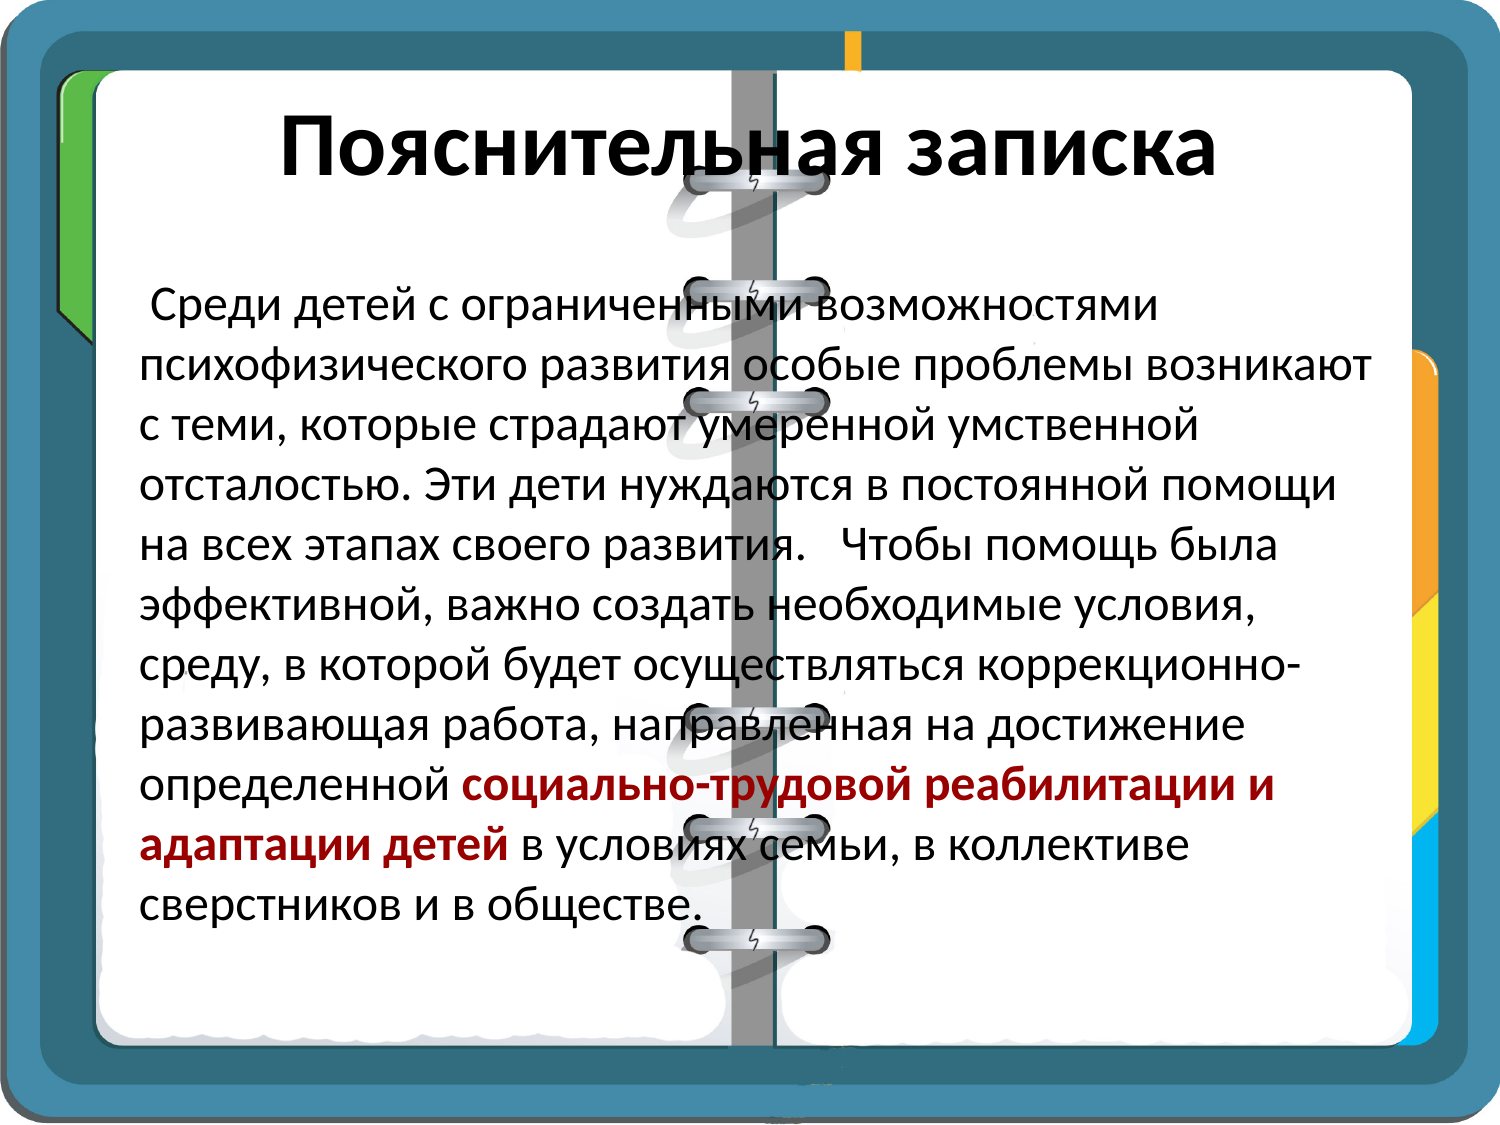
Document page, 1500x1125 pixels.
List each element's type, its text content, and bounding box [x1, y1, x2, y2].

picture [0, 0, 1500, 1125]
title Пояснительная записка [75, 45, 1425, 233]
list Среди детей с ограниченными возможностями психофизического развития особые проблемы возникают с теми, которые страдают умеренной умственной отсталостью. Эти дети нуждаются в постоянной помощи на всех этапах своего развития. Чтобы помощь была эффективной, важно создать необходимые условия, среду, в которой будет осуществляться коррекционно-развивающая работа, направленная на достижение определенной социально-трудовой реабилитации и адаптации детей в условиях семьи, в коллективе сверстников и в обществе. [123, 262, 1400, 1005]
